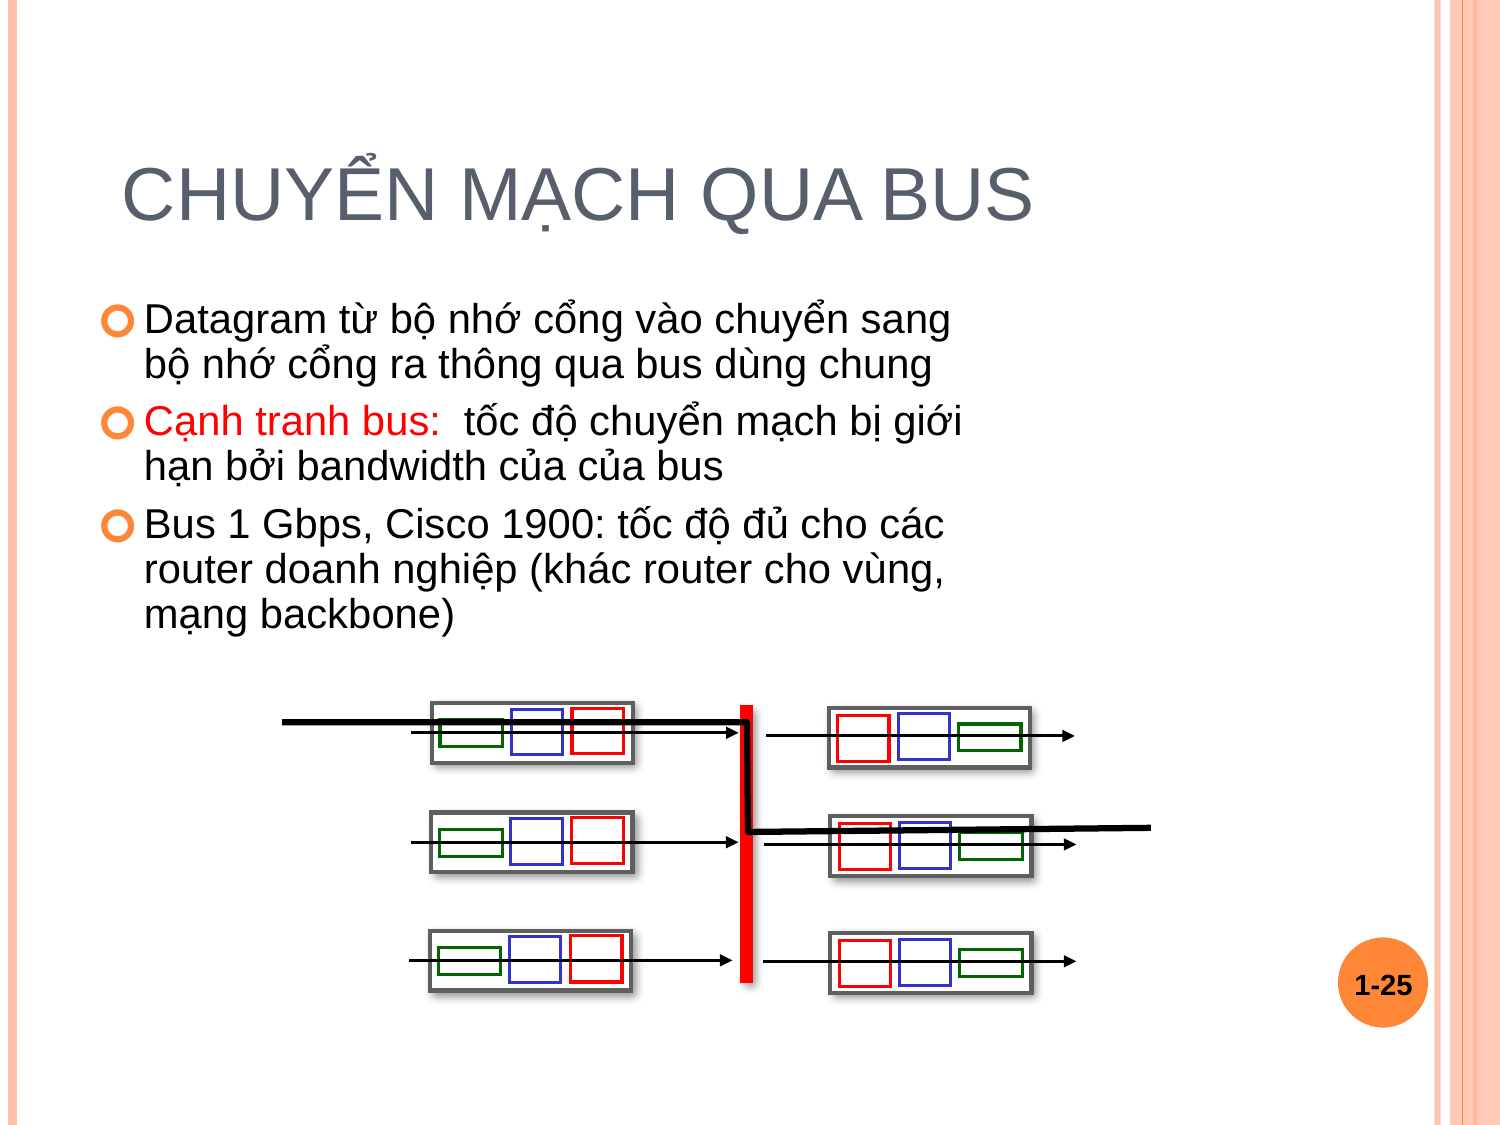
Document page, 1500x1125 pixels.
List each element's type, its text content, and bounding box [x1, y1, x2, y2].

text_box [281, 702, 1152, 994]
list Datagram từ bộ nhớ cổng vào chuyển sang bộ nhớ cổng ra thông qua bus dùng chung Cạnh tranh bus: tốc độ chuyển mạch bị giới hạn bởi bandwidth của của bus Bus 1 Gbps, Cisco 1900: tốc độ đủ cho các router doanh nghiệp (khác router cho vùng, mạng backbone) [84, 289, 1005, 820]
slide_number 1-‹#› [1333, 940, 1434, 1026]
title Chuyển mạch qua bus [106, 130, 1382, 244]
